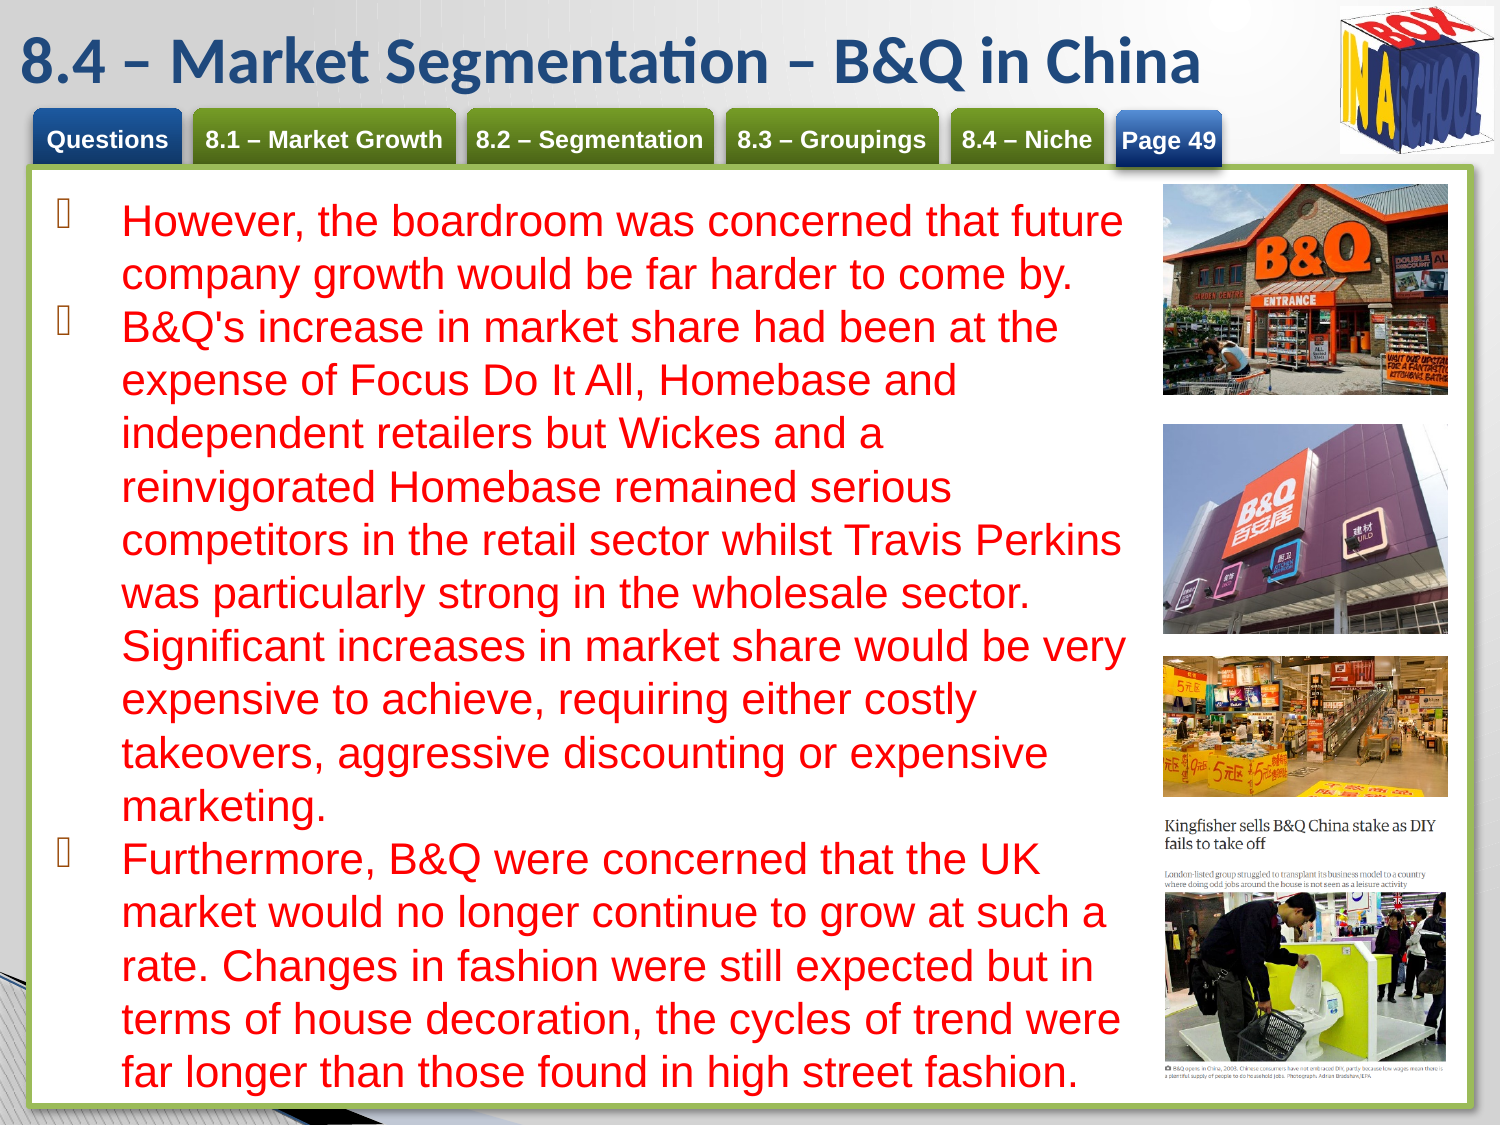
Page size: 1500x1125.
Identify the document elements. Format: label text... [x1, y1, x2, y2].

title 8.4 – Market Segmentation – B&Q in China [5, 11, 1270, 102]
text_box However, the boardroom was concerned that future company growth would be far harder to come by. B&Q's increase in market share had been at the expense of Focus Do It All, Homebase and independent retailers but Wickes and a reinvigorated Homebase remained serious competitors in the retail sector whilst Travis Perkins was particularly strong in the wholesale sector. Significant increases in market share would be very expensive to achieve, requiring either costly takeovers, aggressive discounting or expensive marketing. Furthermore, B&Q were concerned that the UK market would no longer continue to grow at such a rate. Changes in fashion were still expected but in terms of house decoration, the cycles of trend were far longer than those found in high street fashion. [41, 184, 1164, 1104]
picture [1163, 184, 1448, 395]
text_box Page 49 [1116, 109, 1223, 167]
picture [1163, 818, 1448, 1083]
picture [1340, 6, 1495, 154]
picture [281, 1114, 303, 1125]
picture [1163, 424, 1448, 634]
picture [1163, 656, 1448, 797]
